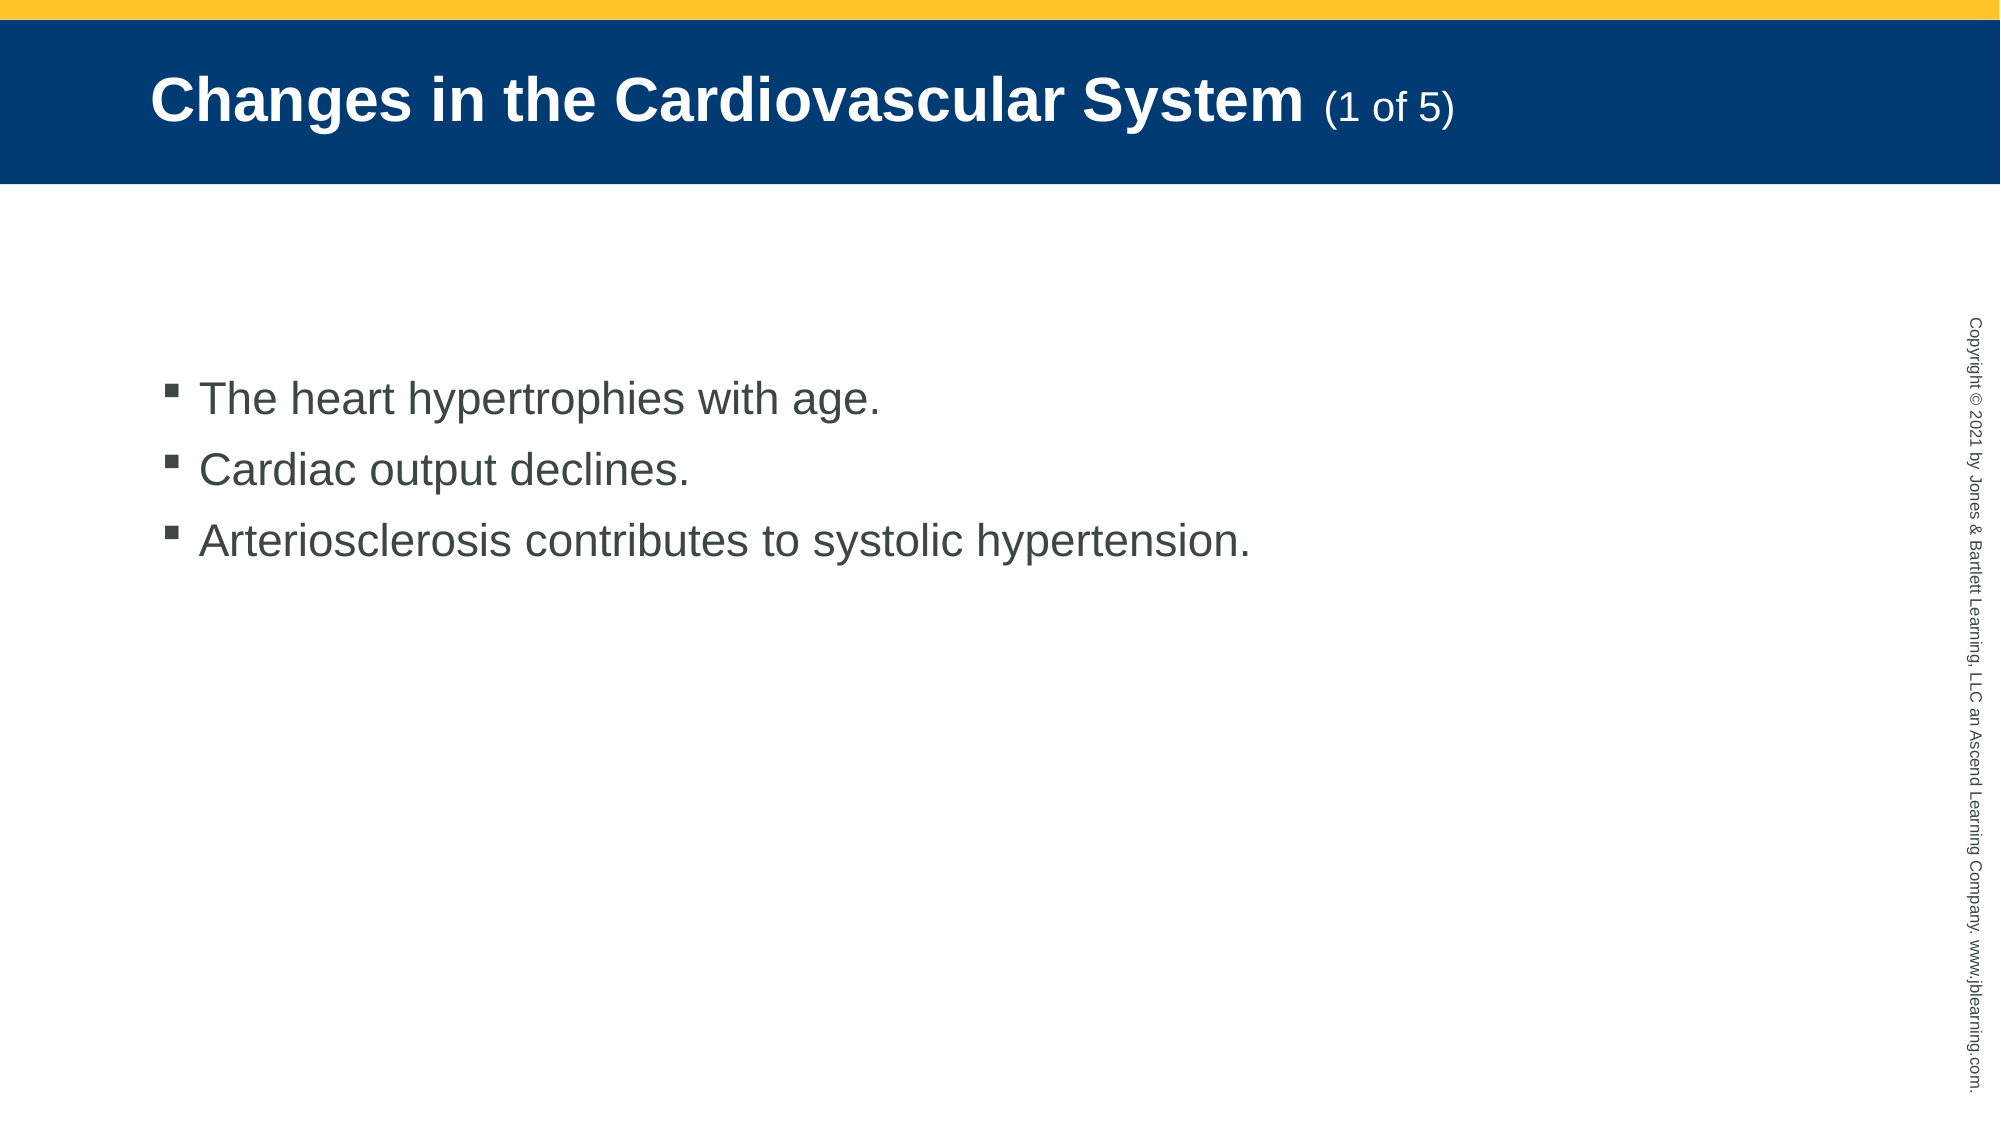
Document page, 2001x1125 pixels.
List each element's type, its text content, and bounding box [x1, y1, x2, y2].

list The heart hypertrophies with age. Cardiac output declines. Arteriosclerosis contributes to systolic hypertension. [146, 361, 1859, 1016]
title Changes in the Cardiovascular System (1 of 5) [0, 19, 2000, 185]
